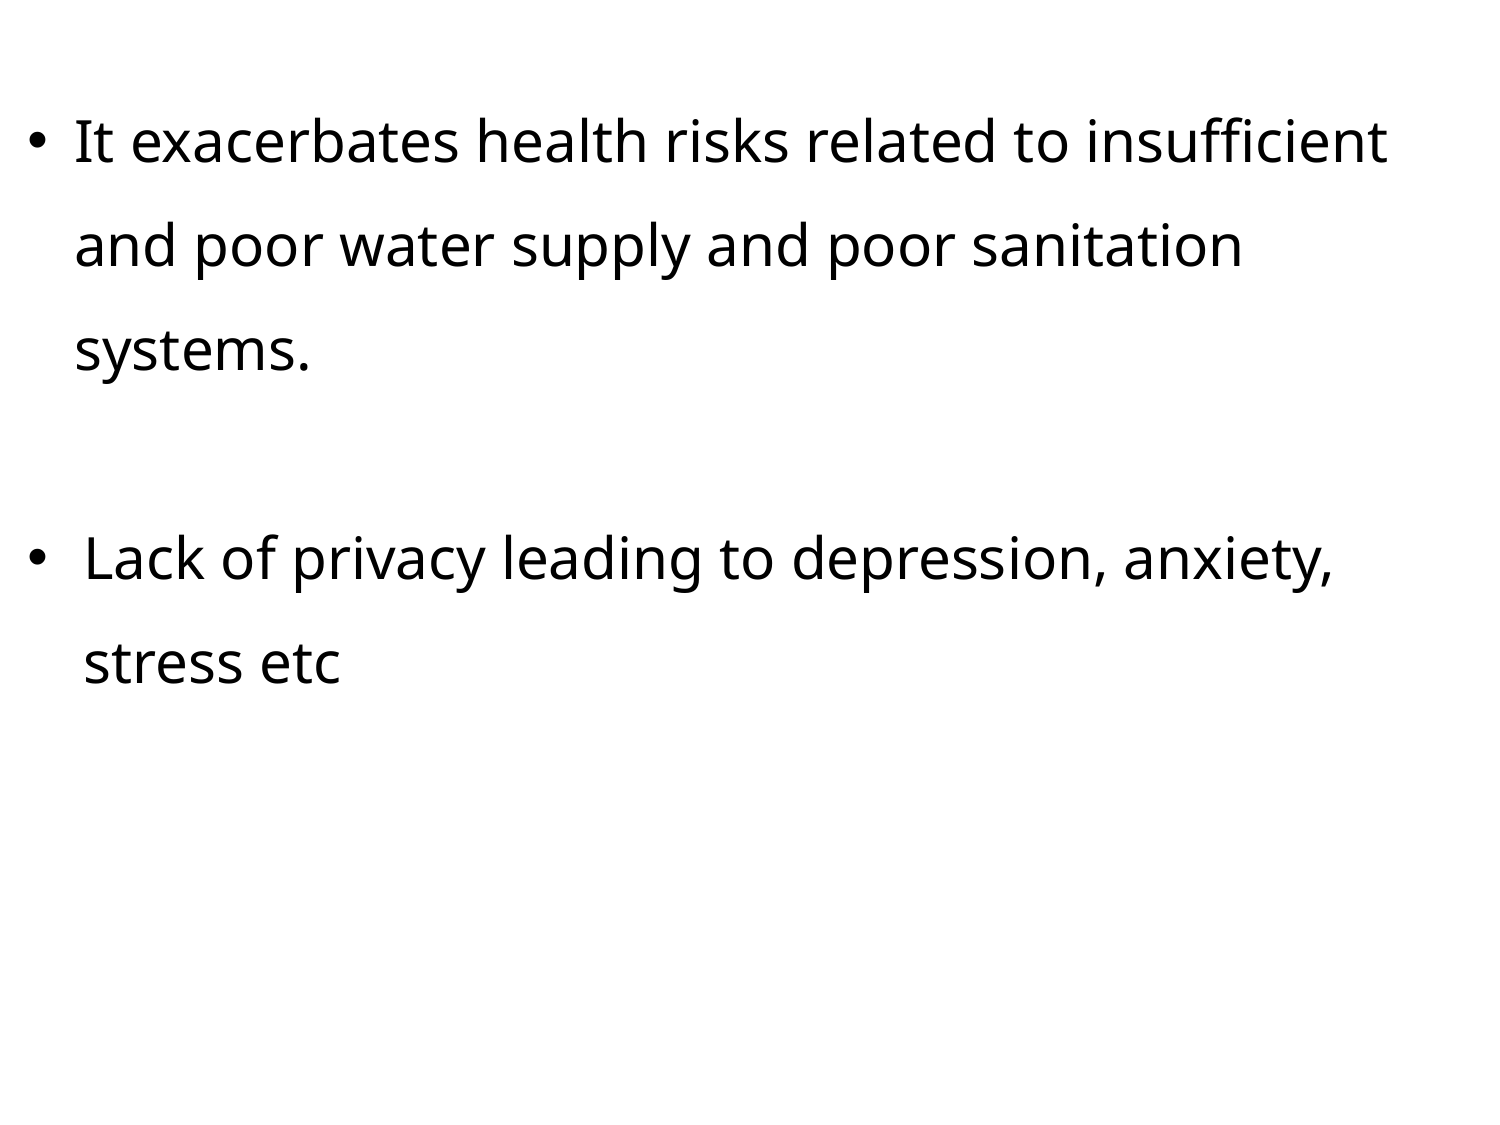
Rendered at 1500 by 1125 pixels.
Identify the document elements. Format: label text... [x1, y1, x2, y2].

text_box It exacerbates health risks related to insufficient and poor water supply and poor sanitation systems. Lack of privacy leading to depression, anxiety, stress etc [12, 62, 1500, 703]
